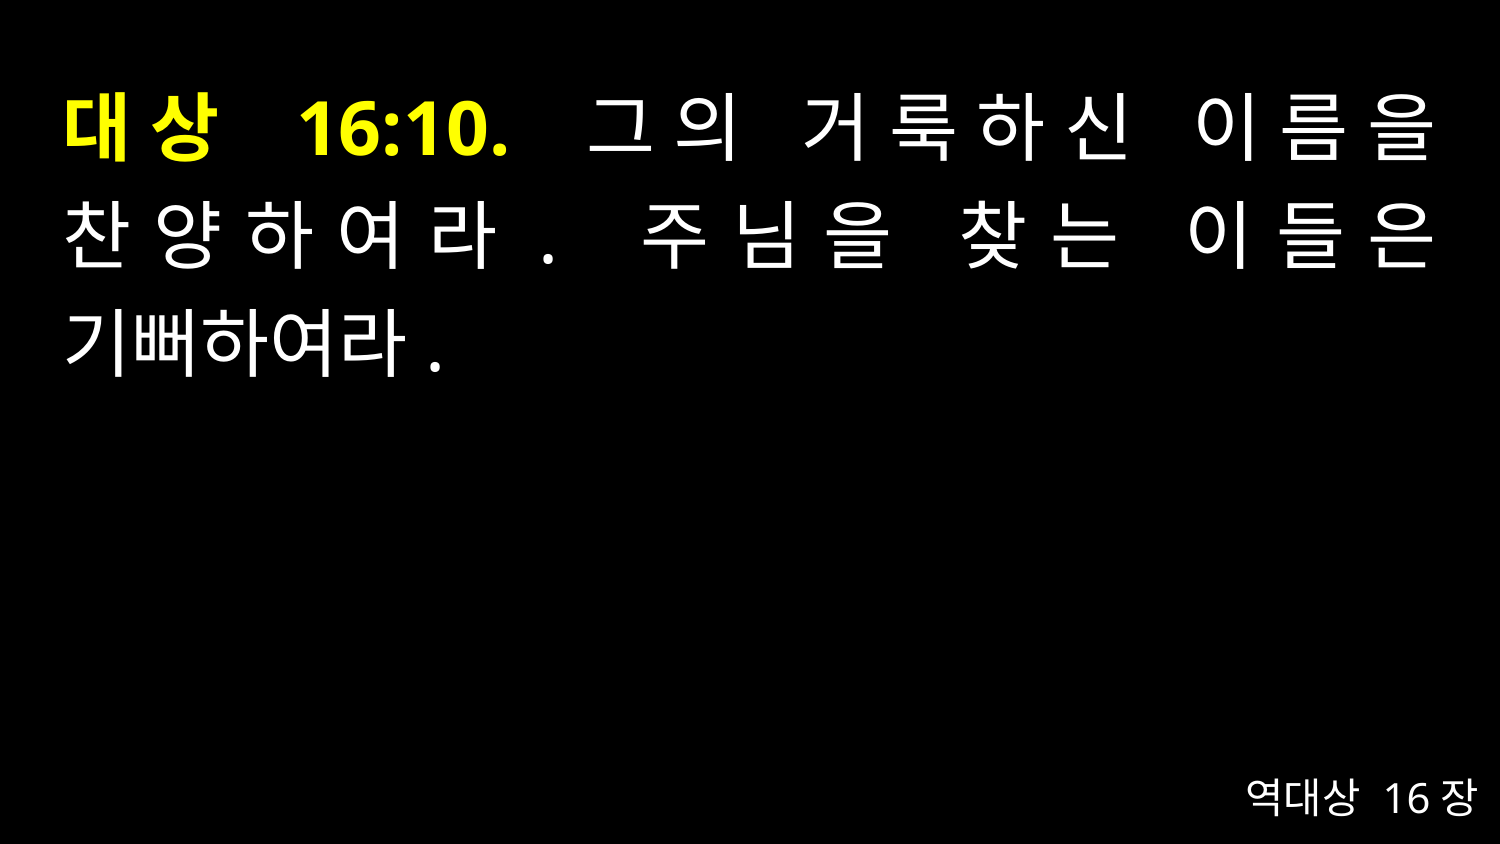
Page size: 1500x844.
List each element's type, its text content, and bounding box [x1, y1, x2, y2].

subtitle 역대상 16장 [916, 770, 1500, 844]
title 대상 16:10. 그의 거룩하신 이름을 찬양하여라. 주님을 찾는 이들은 기뻐하여라. [0, 0, 1500, 844]
